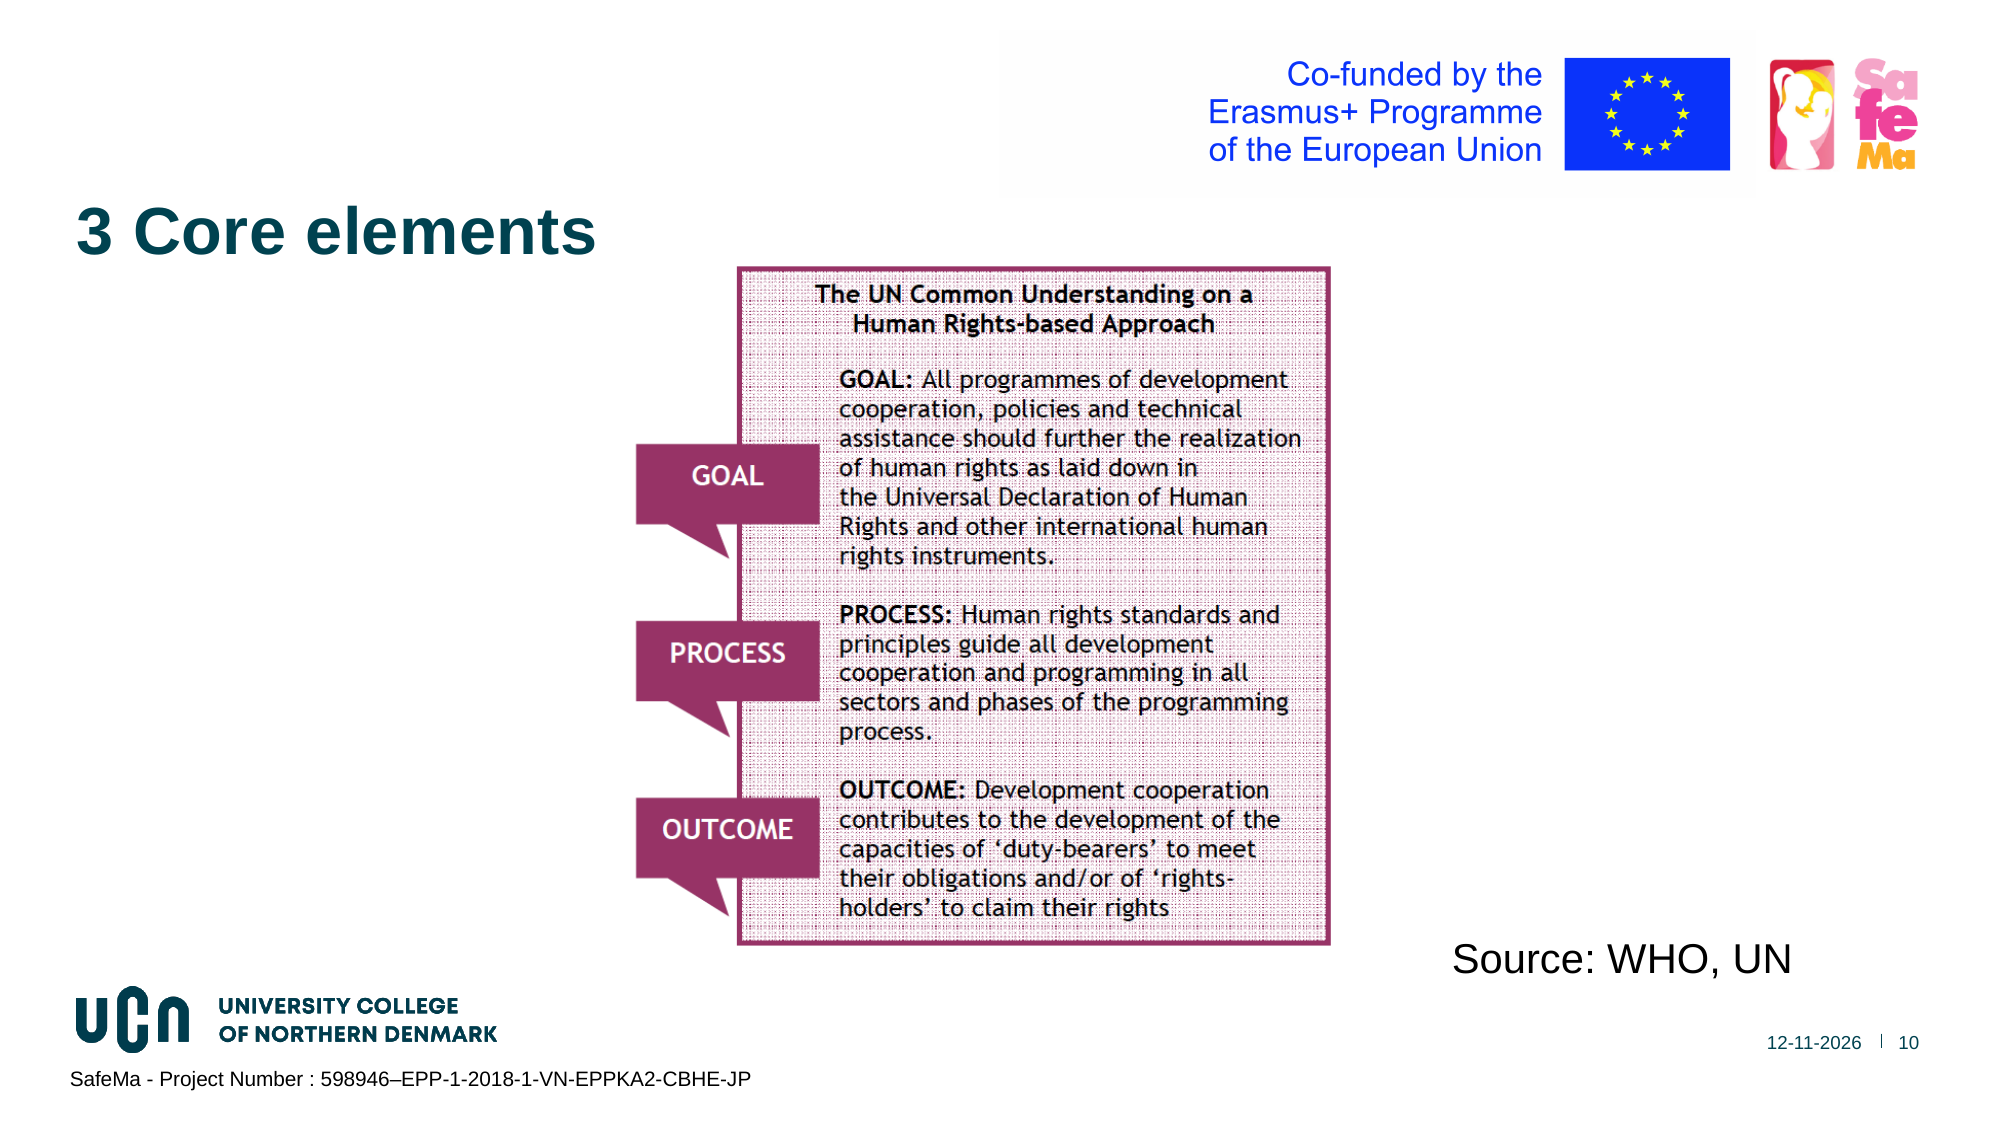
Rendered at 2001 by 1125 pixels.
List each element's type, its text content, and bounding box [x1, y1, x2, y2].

picture [1767, 54, 1923, 173]
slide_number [1562, 1021, 1862, 1063]
picture [76, 986, 127, 1053]
slide_number 10 [1874, 1021, 1920, 1063]
title 3 Core elements [76, 189, 1920, 254]
picture [999, 30, 1757, 198]
picture [621, 239, 1379, 976]
text_box SafeMa - Project Number : 598946–EPP-1-2018-1-VN-EPPKA2-CBHE-JP [54, 1058, 1107, 1099]
picture [128, 986, 497, 1053]
text_box Source: WHO, UN [1437, 924, 2000, 990]
